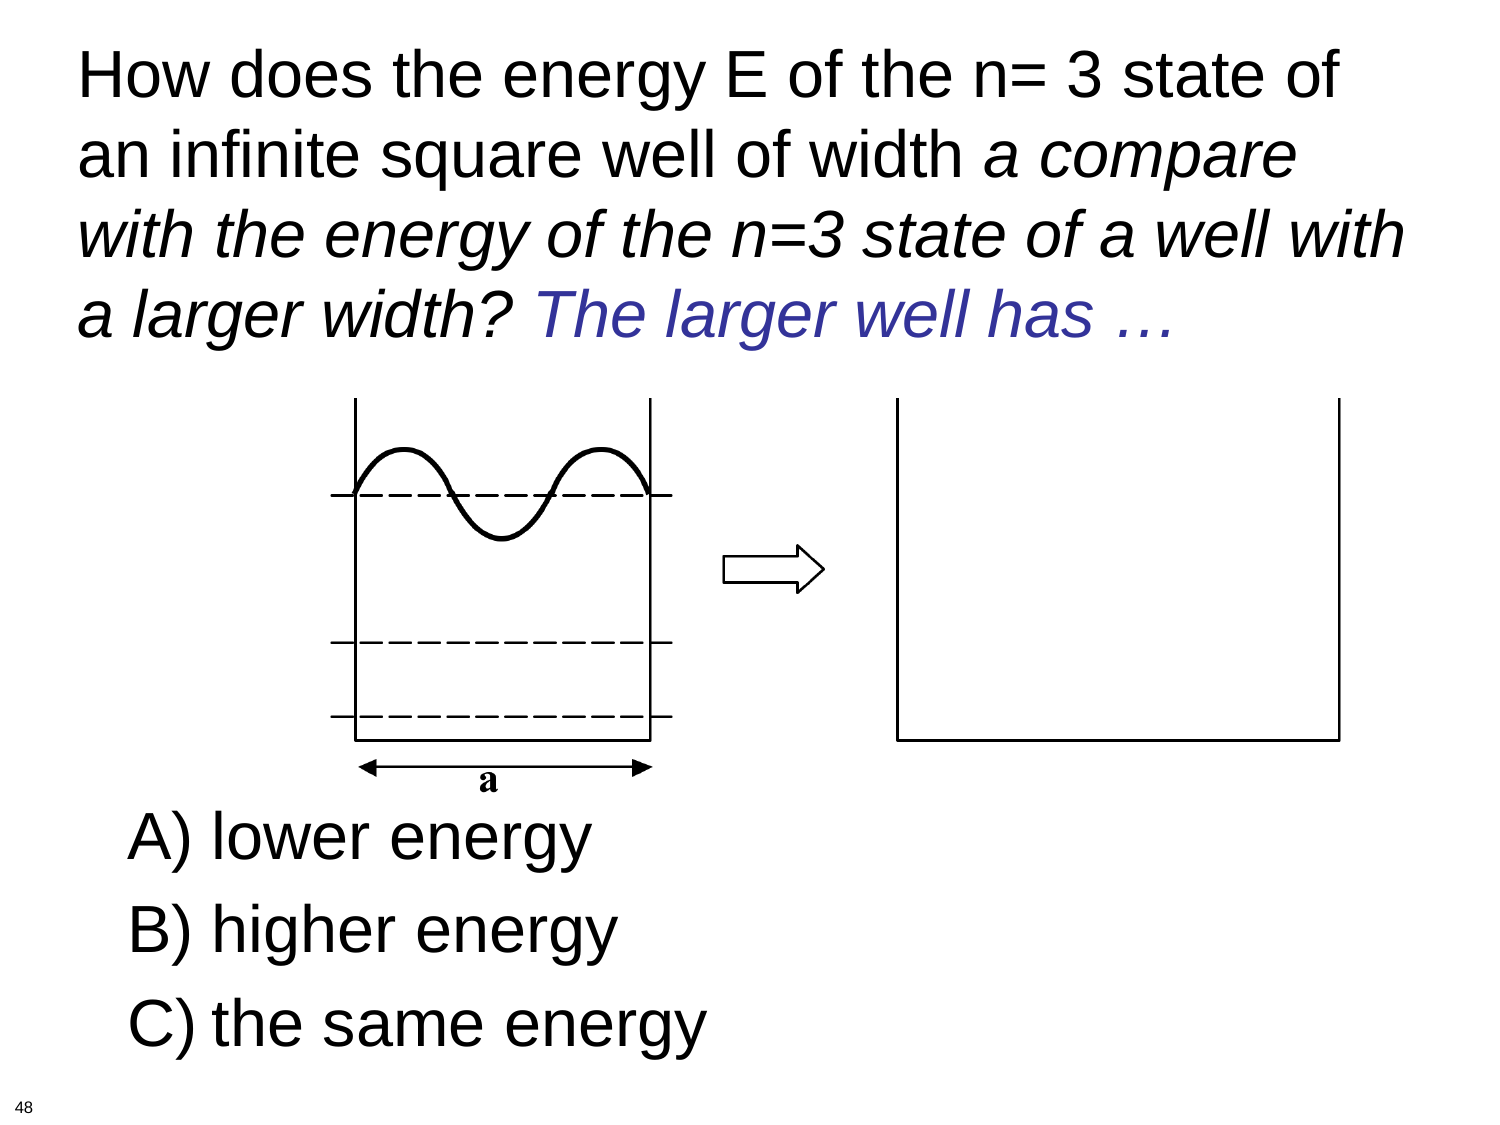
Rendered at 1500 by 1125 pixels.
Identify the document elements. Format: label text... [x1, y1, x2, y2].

list lower energy higher energy the same energy [112, 785, 1388, 1091]
picture [183, 370, 1365, 802]
title How does the energy E of the n= 3 state of an infinite square well of width a compare with the energy of the n=3 state of a well with a larger width? The larger well has … [62, 23, 1434, 373]
text_box 48 [0, 1089, 50, 1125]
